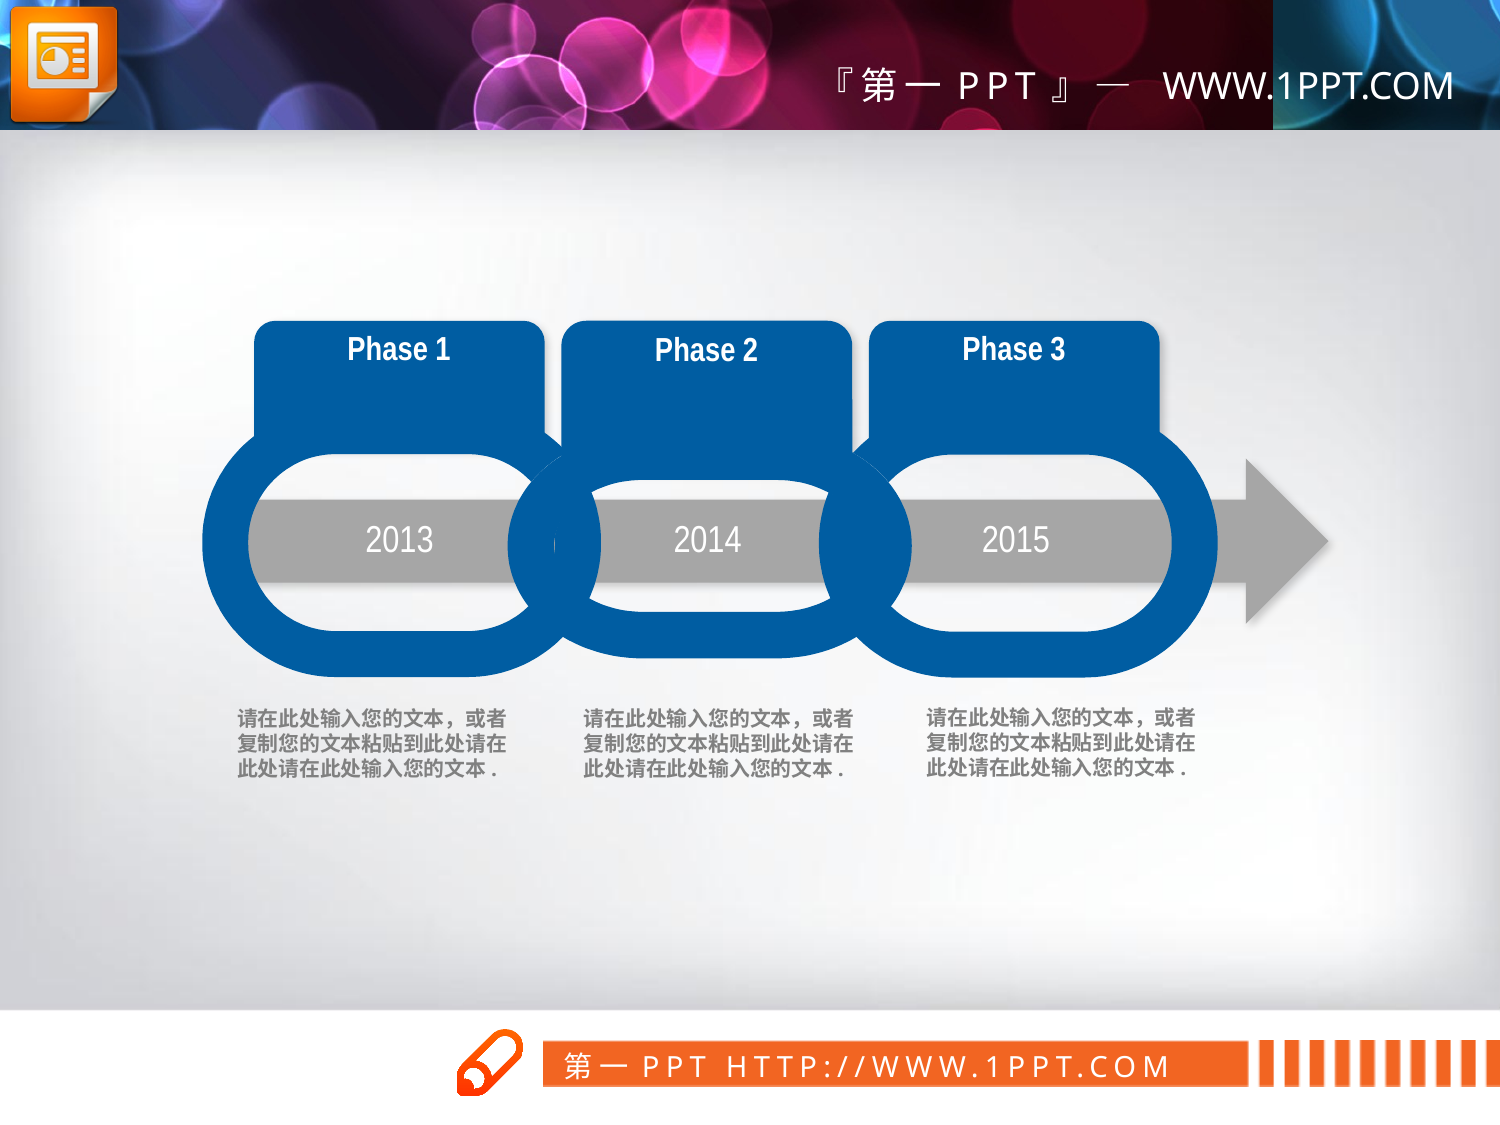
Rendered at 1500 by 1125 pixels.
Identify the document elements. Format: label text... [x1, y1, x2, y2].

picture [543, 1040, 1500, 1087]
picture [0, 0, 1500, 1012]
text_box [201, 407, 1329, 678]
text_box 请在此处输入您的文本，或者复制您的文本粘贴到此处请在此处请在此处输入您的文本. [572, 699, 876, 786]
text_box 请在此处输入您的文本，或者复制您的文本粘贴到此处请在此处请在此处输入您的文本. [225, 699, 530, 786]
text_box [253, 320, 1160, 406]
text_box 请在此处输入您的文本，或者复制您的文本粘贴到此处请在此处请在此处输入您的文本. [915, 698, 1219, 785]
